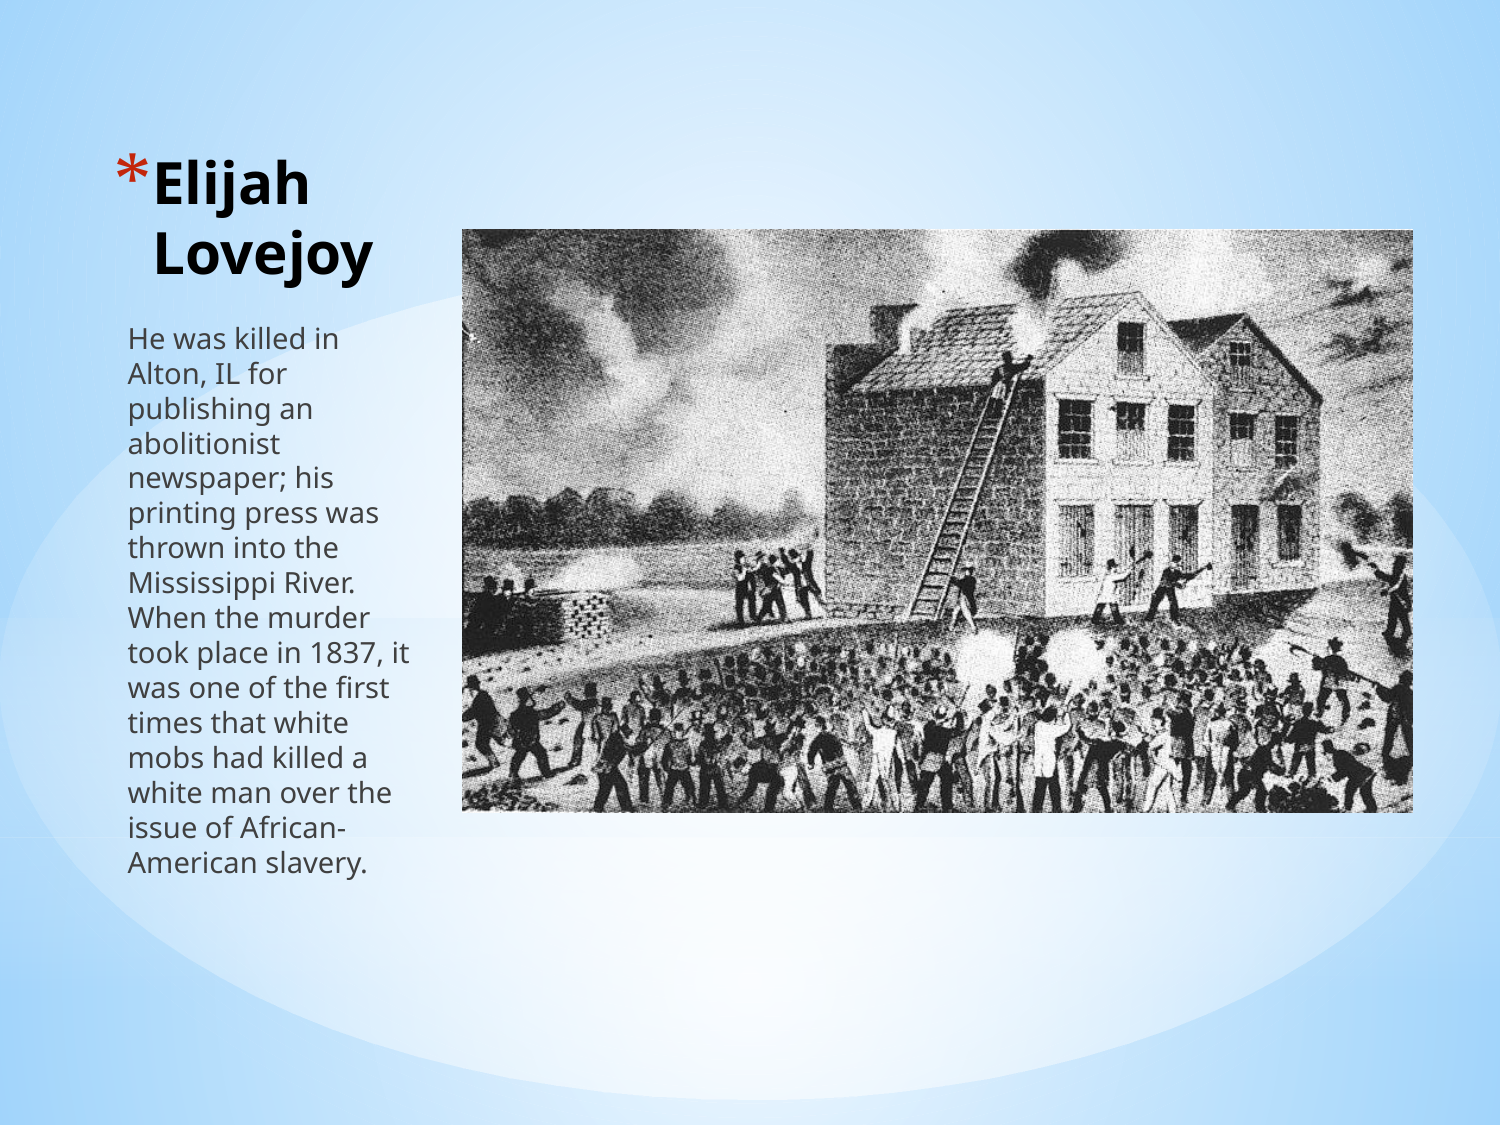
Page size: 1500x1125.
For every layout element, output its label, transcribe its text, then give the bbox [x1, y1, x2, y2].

list He was killed in Alton, IL for publishing an abolitionist newspaper; his printing press was thrown into the Mississippi River. When the murder took place in 1837, it was one of the first times that white mobs had killed a white man over the issue of African-American slavery. [112, 312, 438, 925]
title Elijah Lovejoy [99, 87, 463, 294]
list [462, 229, 1413, 814]
